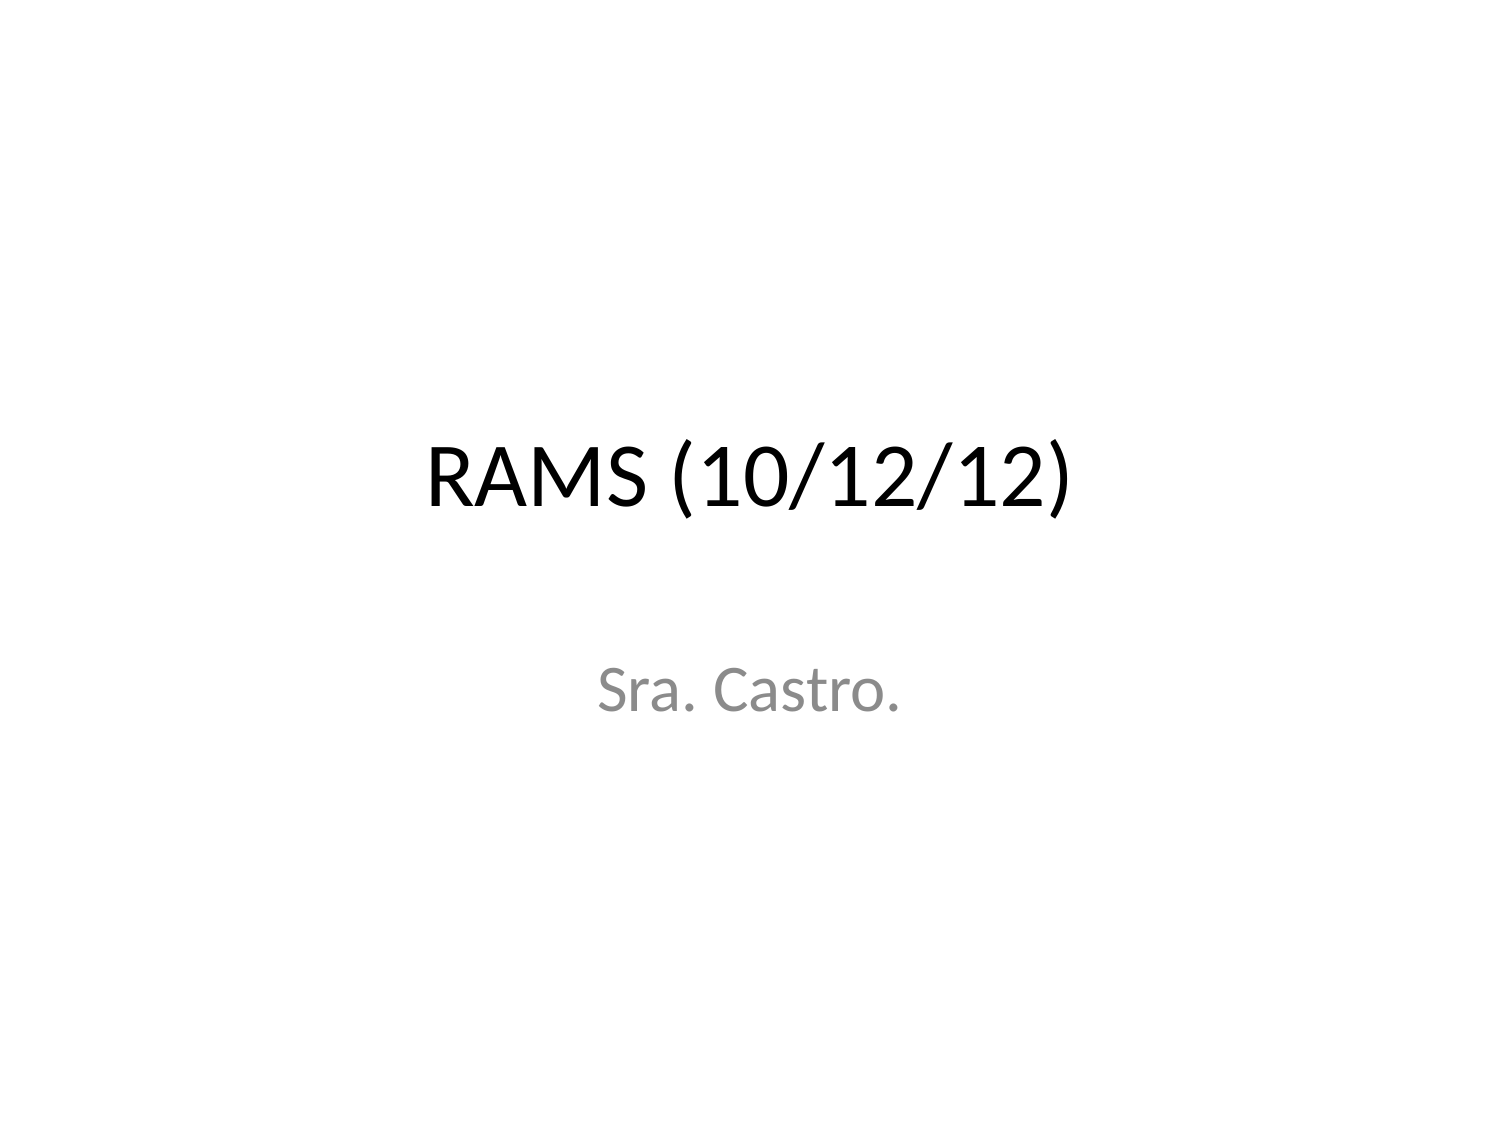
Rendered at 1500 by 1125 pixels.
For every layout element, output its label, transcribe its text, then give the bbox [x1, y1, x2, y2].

title RAMS (10/12/12) [112, 349, 1388, 591]
subtitle Sra. Castro. [225, 637, 1275, 925]
